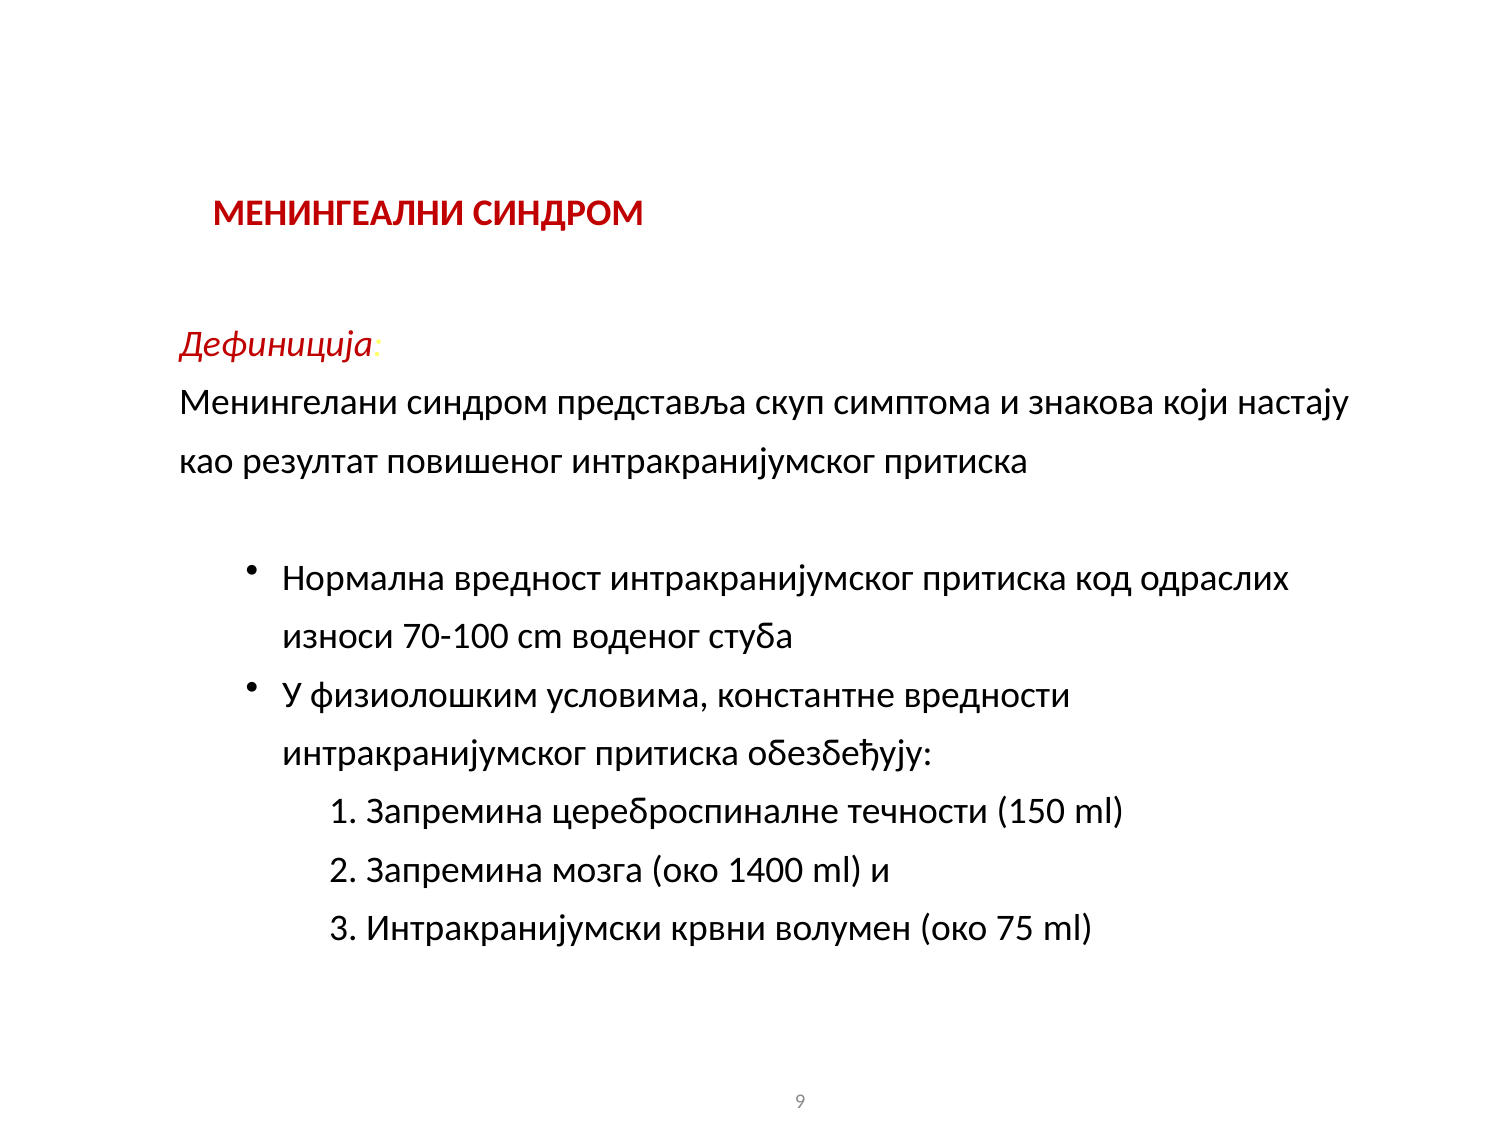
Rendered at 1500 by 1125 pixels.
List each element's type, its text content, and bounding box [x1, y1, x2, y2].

text_box МЕНИНГЕАЛНИ СИНДРОМ [197, 180, 660, 241]
text_box Дефиниција: Менингелани синдром представља скуп симптома и знакова који настају као резултат повишеног интракранијумског притиска Нормална вредност интракранијумског притиска код одраслих износи 70-100 cm воденог стуба У физиолошким условима, константне вредности интракранијумског притиска обезбеђују: 1. Запремина цереброспиналне течности (150 ml) 2. Запремина мозга (око 1400 ml) и 3. Интракранијумски крвни волумен (око 75 ml) [164, 297, 1380, 956]
slide_number 9 [562, 1074, 1038, 1125]
